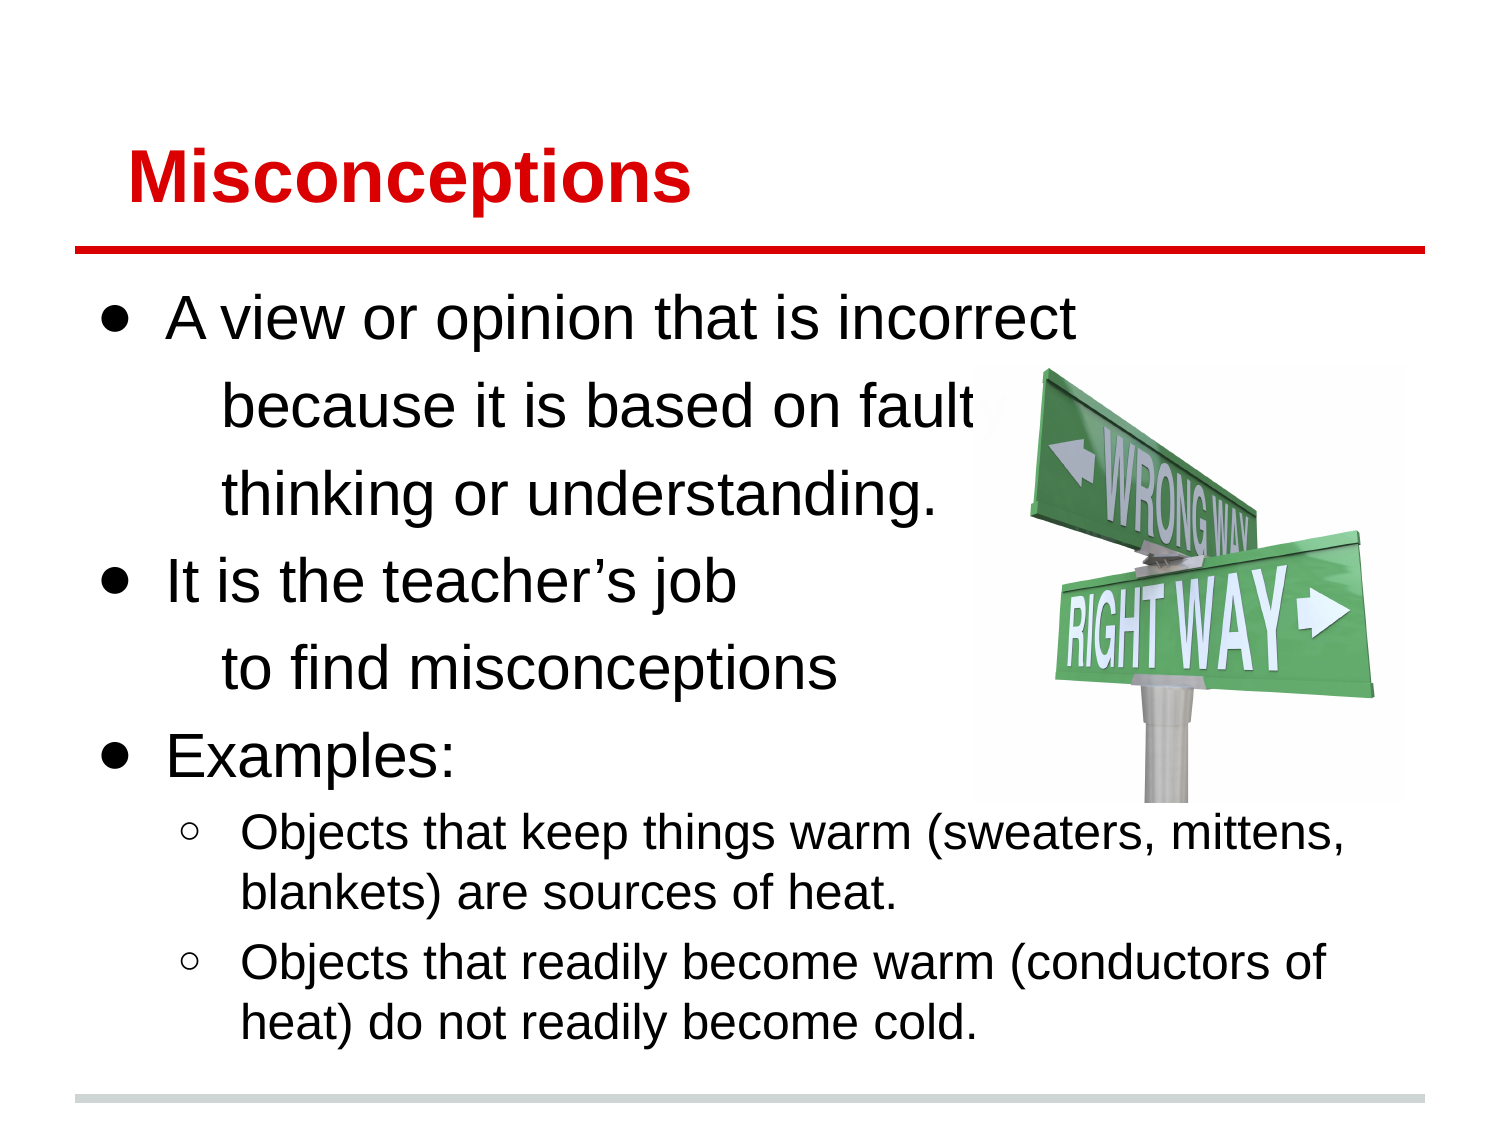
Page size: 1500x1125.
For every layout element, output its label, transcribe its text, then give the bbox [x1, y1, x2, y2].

title Misconceptions [75, 45, 1425, 233]
text_box [973, 365, 1405, 803]
list A view or opinion that is incorrect because it is based on faulty thinking or understanding. It is the teacher’s job to find misconceptions Examples: Objects that keep things warm (sweaters, mittens, blankets) are sources of heat. Objects that readily become warm (conductors of heat) do not readily become cold. [75, 262, 1425, 1078]
